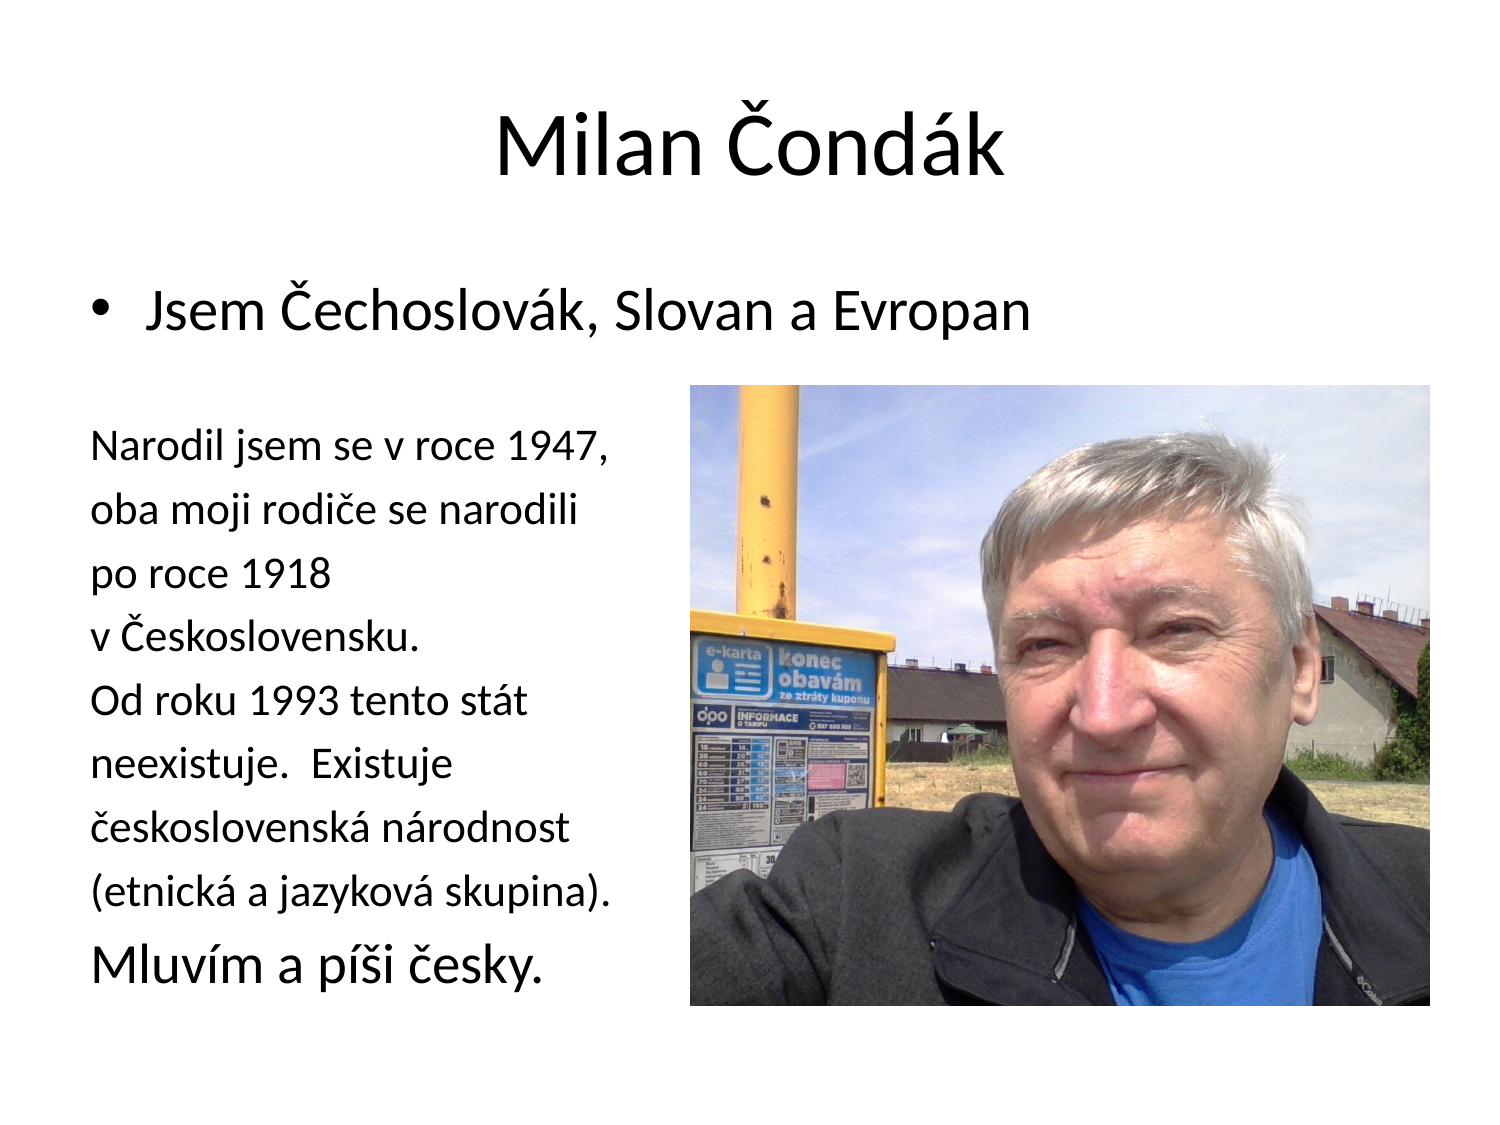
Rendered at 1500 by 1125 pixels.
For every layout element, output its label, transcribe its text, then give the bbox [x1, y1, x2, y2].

list Jsem Čechoslovák, Slovan a Evropan Narodil jsem se v roce 1947, oba moji rodiče se narodili po roce 1918 v Československu. Od roku 1993 tento stát neexistuje. Existuje československá národnost (etnická a jazyková skupina). Mluvím a píši česky. [75, 262, 1425, 1005]
picture [690, 385, 1430, 1006]
title Milan Čondák [75, 45, 1425, 233]
